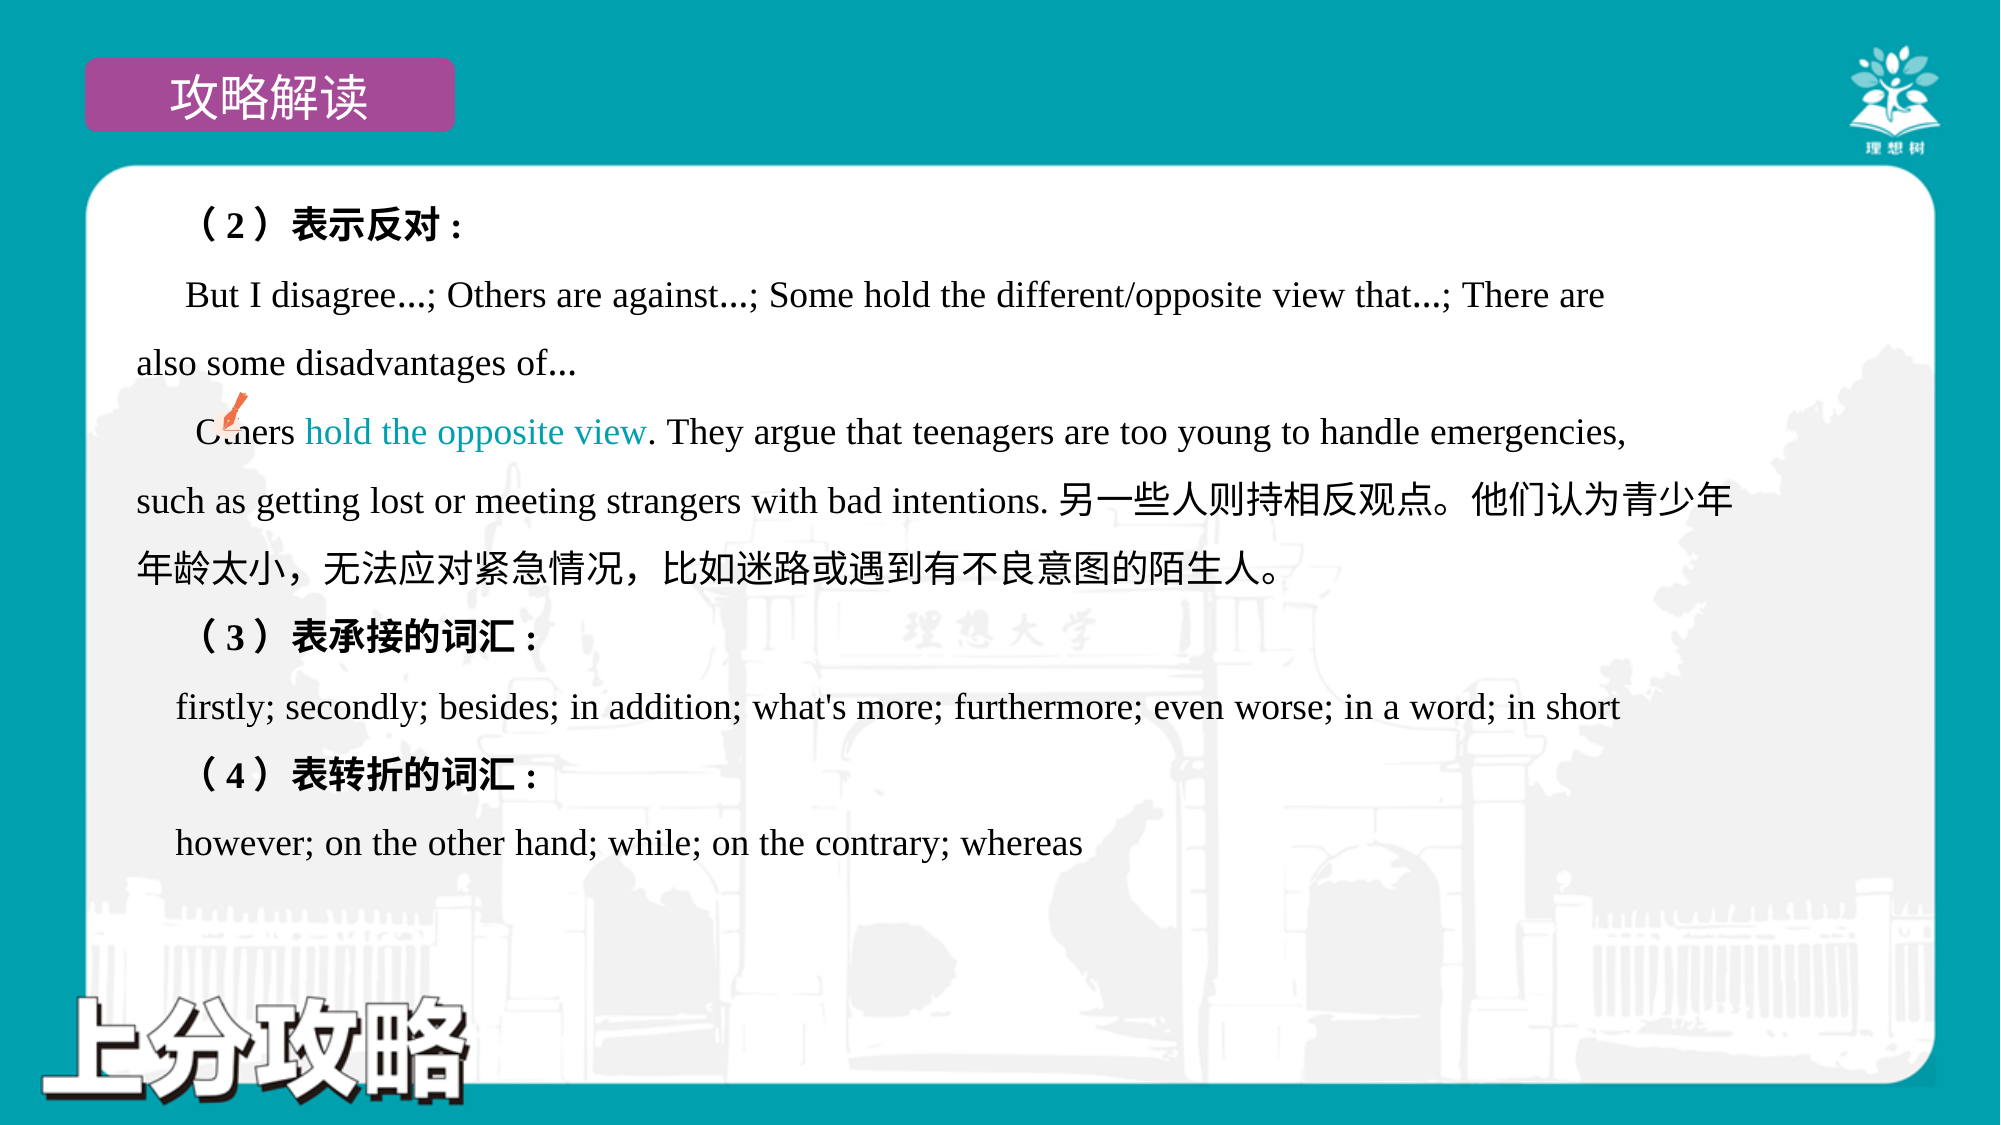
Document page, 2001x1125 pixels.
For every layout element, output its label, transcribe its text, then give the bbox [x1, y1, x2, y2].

picture [0, 0, 2000, 1125]
text_box （2）表示反对: But I disagree…; Others are against…; Some hold the different/opposite view that…; There are also some disadvantages of… Others hold the opposite view. They argue that teenagers are too young to handle emergencies, such as getting lost or meeting strangers with bad intentions.另一些人则持相反观点。他们认为青少年 年龄太小，无法应对紧急情况，比如迷路或遇到有不良意图的陌生人。 （3）表承接的词汇: firstly; secondly; besides; in addition; what's more; furthermore; even worse; in a word; in short （4）表转折的词汇: however; on the other hand; while; on the contrary; whereas [136, 177, 1865, 855]
